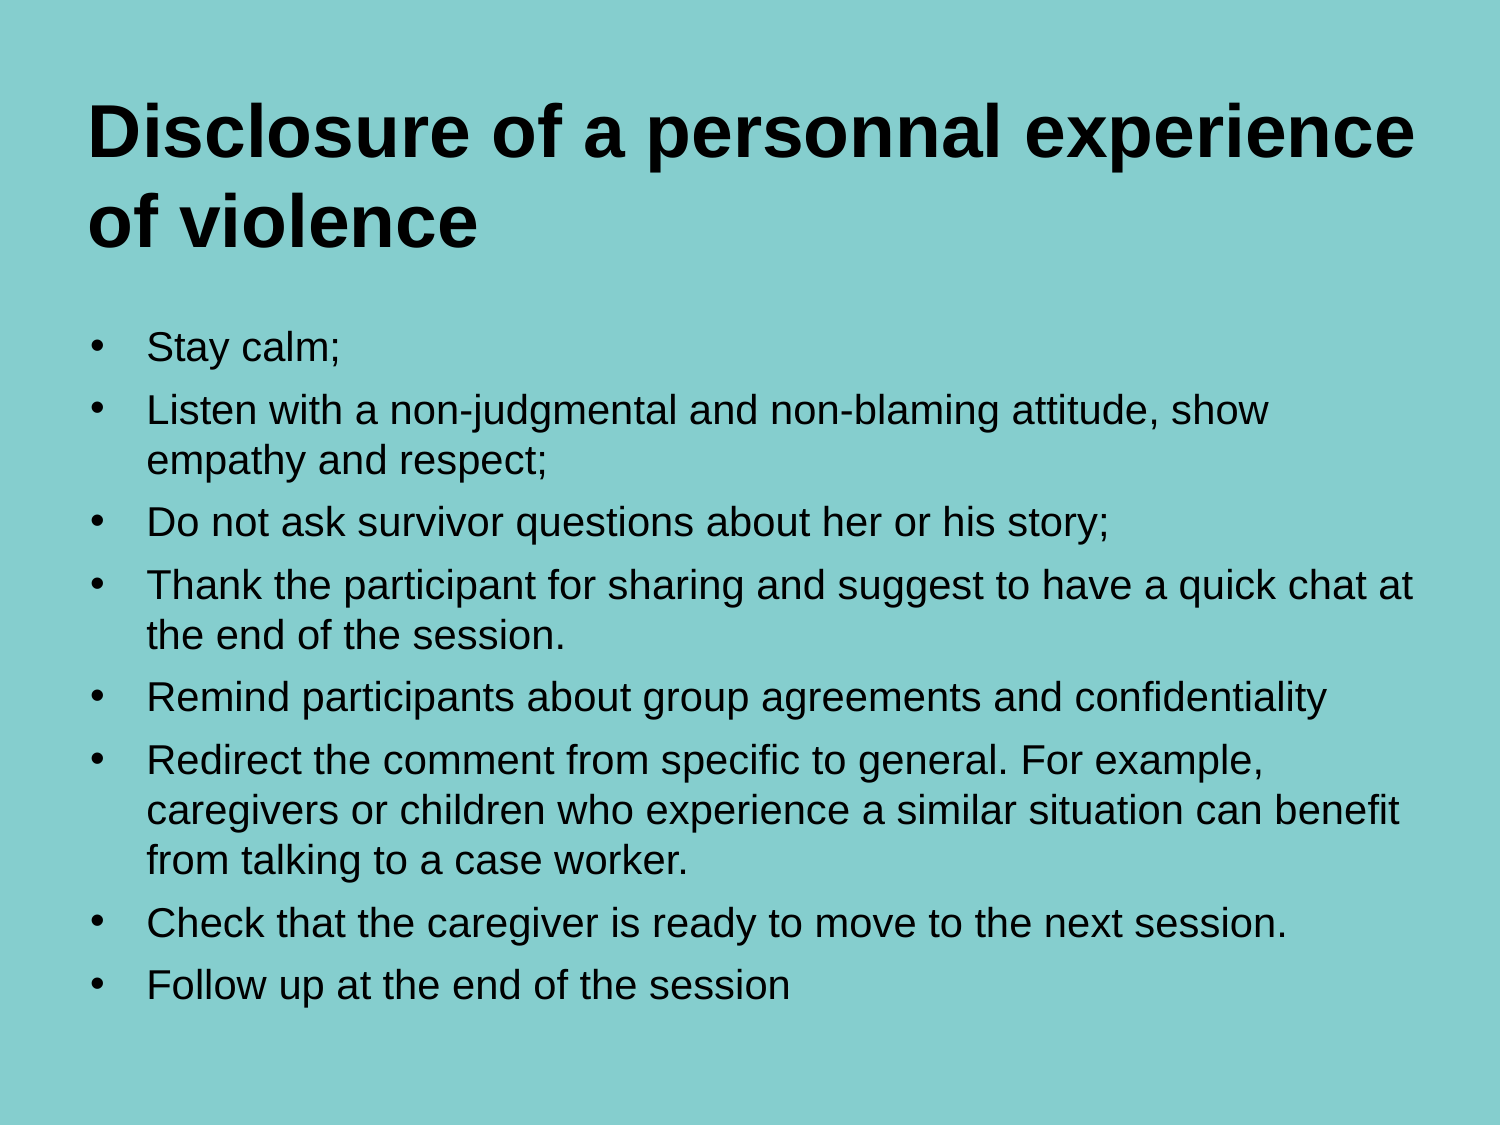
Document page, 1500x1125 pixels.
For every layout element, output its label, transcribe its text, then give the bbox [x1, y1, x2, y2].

title Disclosure of a personnal experience of violence [72, 75, 1436, 275]
list Stay calm; Listen with a non-judgmental and non-blaming attitude, show empathy and respect; Do not ask survivor questions about her or his story; Thank the participant for sharing and suggest to have a quick chat at the end of the session. Remind participants about group agreements and confidentiality Redirect the comment from specific to general. For example, caregivers or children who experience a similar situation can benefit from talking to a case worker. Check that the caregiver is ready to move to the next session. Follow up at the end of the session [75, 312, 1438, 875]
